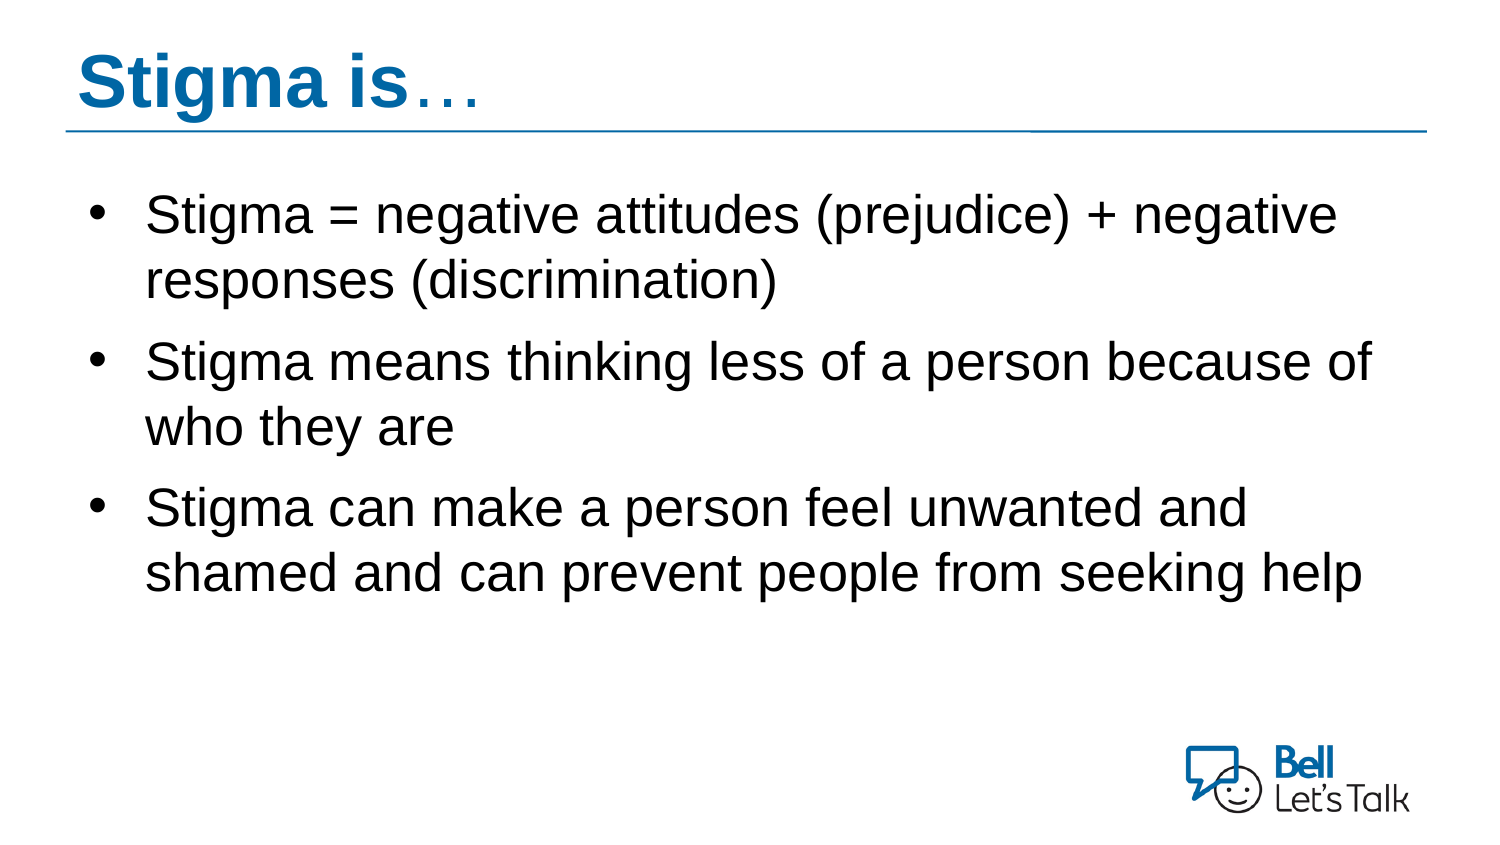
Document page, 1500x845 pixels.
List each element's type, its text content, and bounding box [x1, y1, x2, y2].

list Stigma = negative attitudes (prejudice) + negative responses (discrimination) Stigma means thinking less of a person because of who they are Stigma can make a person feel unwanted and shamed and can prevent people from seeking help [73, 172, 1397, 736]
title Stigma is… [62, 15, 1433, 123]
picture [1185, 742, 1410, 814]
